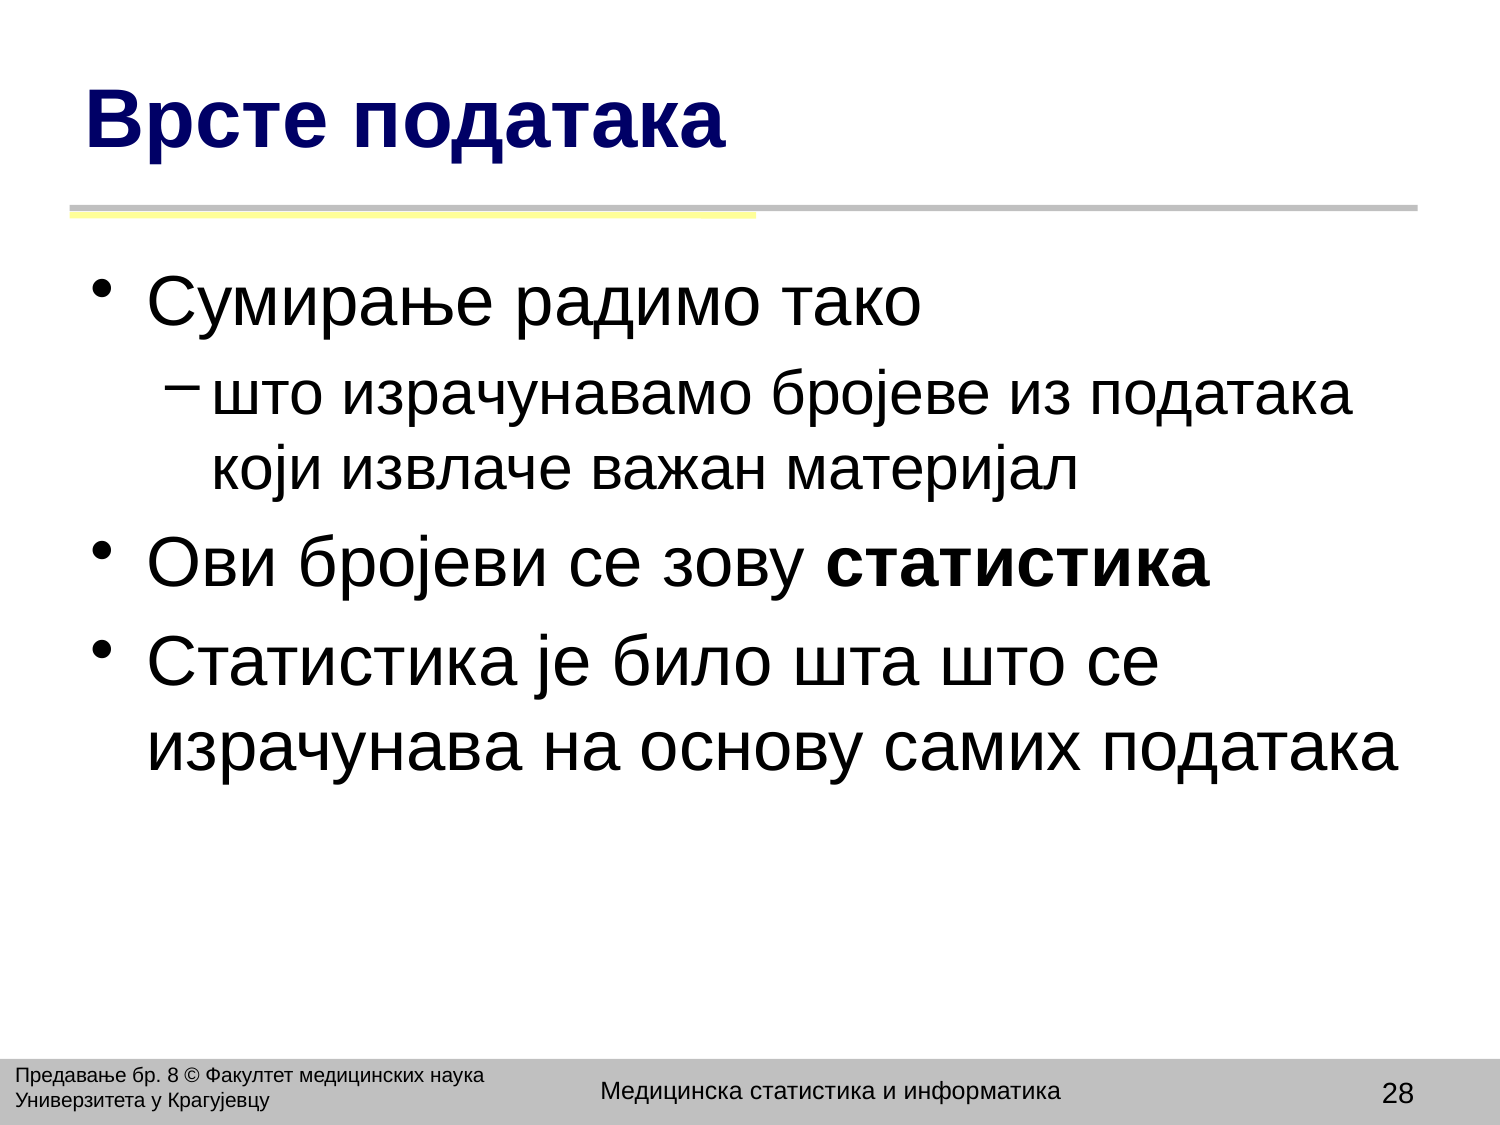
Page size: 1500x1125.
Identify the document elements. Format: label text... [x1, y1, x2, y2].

title Врсте података [69, 19, 1426, 208]
slide_number Предавање бр. 8 © Факултет медицинских наука Универзитета у Крагујевцу [0, 1053, 614, 1108]
slide_number 28 [1164, 1066, 1430, 1125]
footer Медицинска статистика и информатика [512, 1066, 1151, 1125]
list Сумирање радимо тако што израчунавамо бројеве из података који извлаче важан материјал Ови бројеви се зову статистика Статистика је било шта што се израчунава на основу самих података [74, 246, 1426, 1023]
